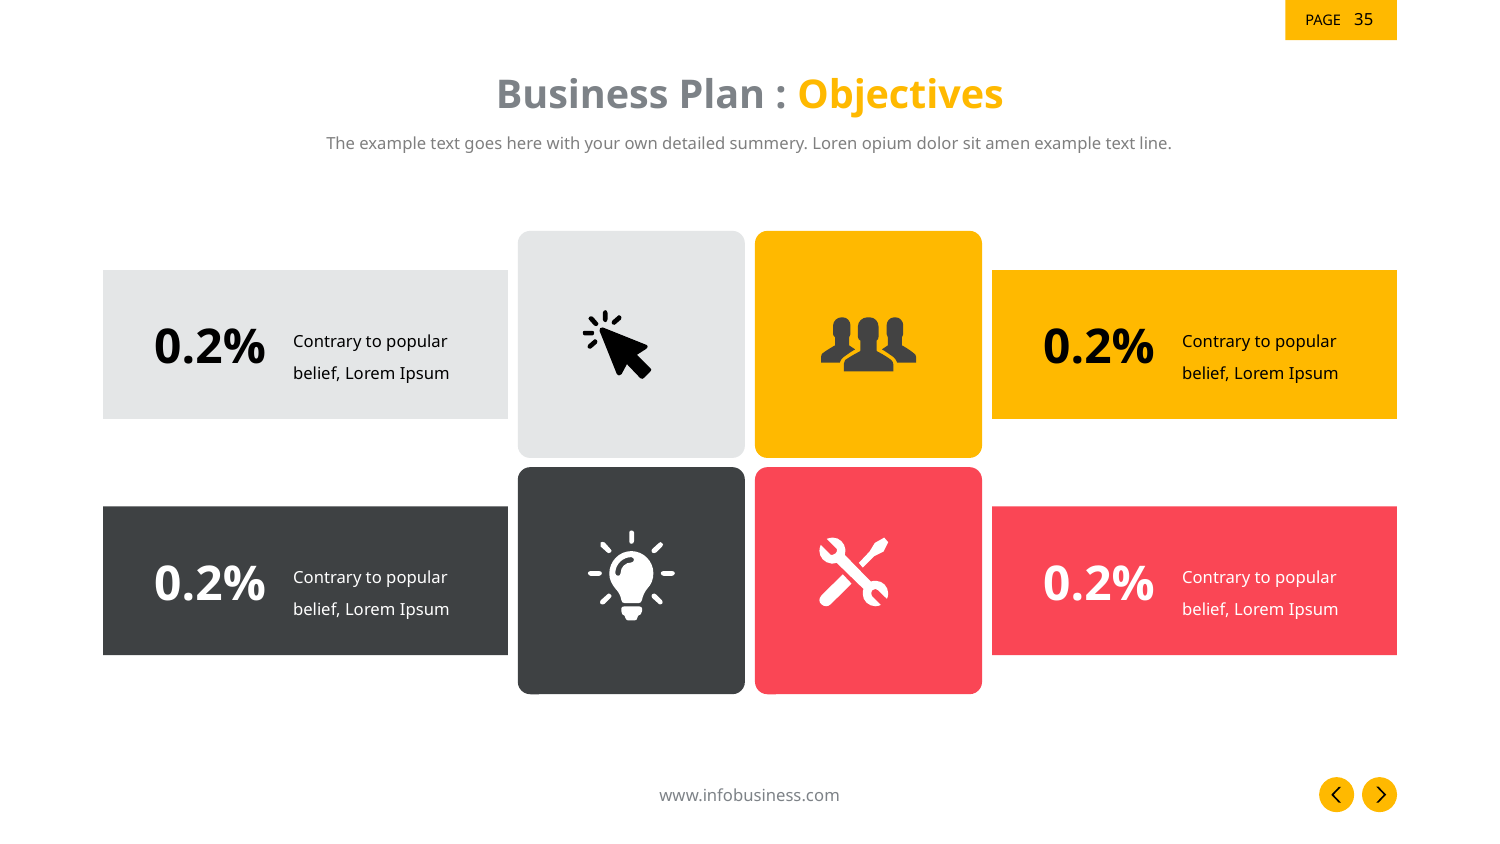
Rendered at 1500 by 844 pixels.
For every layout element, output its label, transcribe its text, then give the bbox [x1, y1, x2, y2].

text_box [588, 316, 599, 327]
text_box [611, 315, 622, 325]
subtitle The example text goes here with your own detailed summery. Loren opium dolor sit amen example text line. [103, 134, 1397, 153]
text_box Contrary to popular belief, Lorem Ipsum [1170, 313, 1369, 376]
text_box [587, 571, 602, 576]
text_box [621, 606, 643, 621]
text_box [754, 467, 983, 695]
text_box [599, 327, 652, 379]
text_box 0.2% [142, 310, 282, 379]
text_box [517, 230, 745, 458]
text_box [582, 330, 595, 336]
text_box [821, 317, 856, 363]
text_box [103, 270, 508, 419]
text_box 0.2% [142, 546, 282, 615]
text_box Contrary to popular belief, Lorem Ipsum [281, 313, 480, 376]
text_box [819, 537, 889, 607]
text_box [651, 593, 663, 605]
text_box [602, 310, 608, 323]
text_box [843, 317, 894, 372]
footer www.infobusiness.com [626, 772, 874, 818]
text_box [600, 541, 612, 554]
text_box 0.2% [1031, 546, 1171, 615]
text_box [629, 530, 635, 544]
text_box [660, 571, 675, 576]
text_box Contrary to popular belief, Lorem Ipsum [281, 549, 480, 612]
text_box [992, 506, 1397, 656]
text_box [992, 270, 1397, 419]
text_box [651, 542, 664, 554]
slide_number ‹#› [1342, 8, 1401, 32]
text_box [754, 230, 983, 458]
text_box [517, 467, 745, 695]
text_box 0.2% [1031, 310, 1171, 379]
text_box [600, 593, 612, 605]
text_box [587, 339, 598, 349]
text_box Contrary to popular belief, Lorem Ipsum [1170, 549, 1369, 612]
text_box [881, 317, 917, 363]
text_box [609, 551, 654, 604]
text_box [103, 506, 508, 656]
title Business Plan : Objectives [103, 58, 1397, 134]
